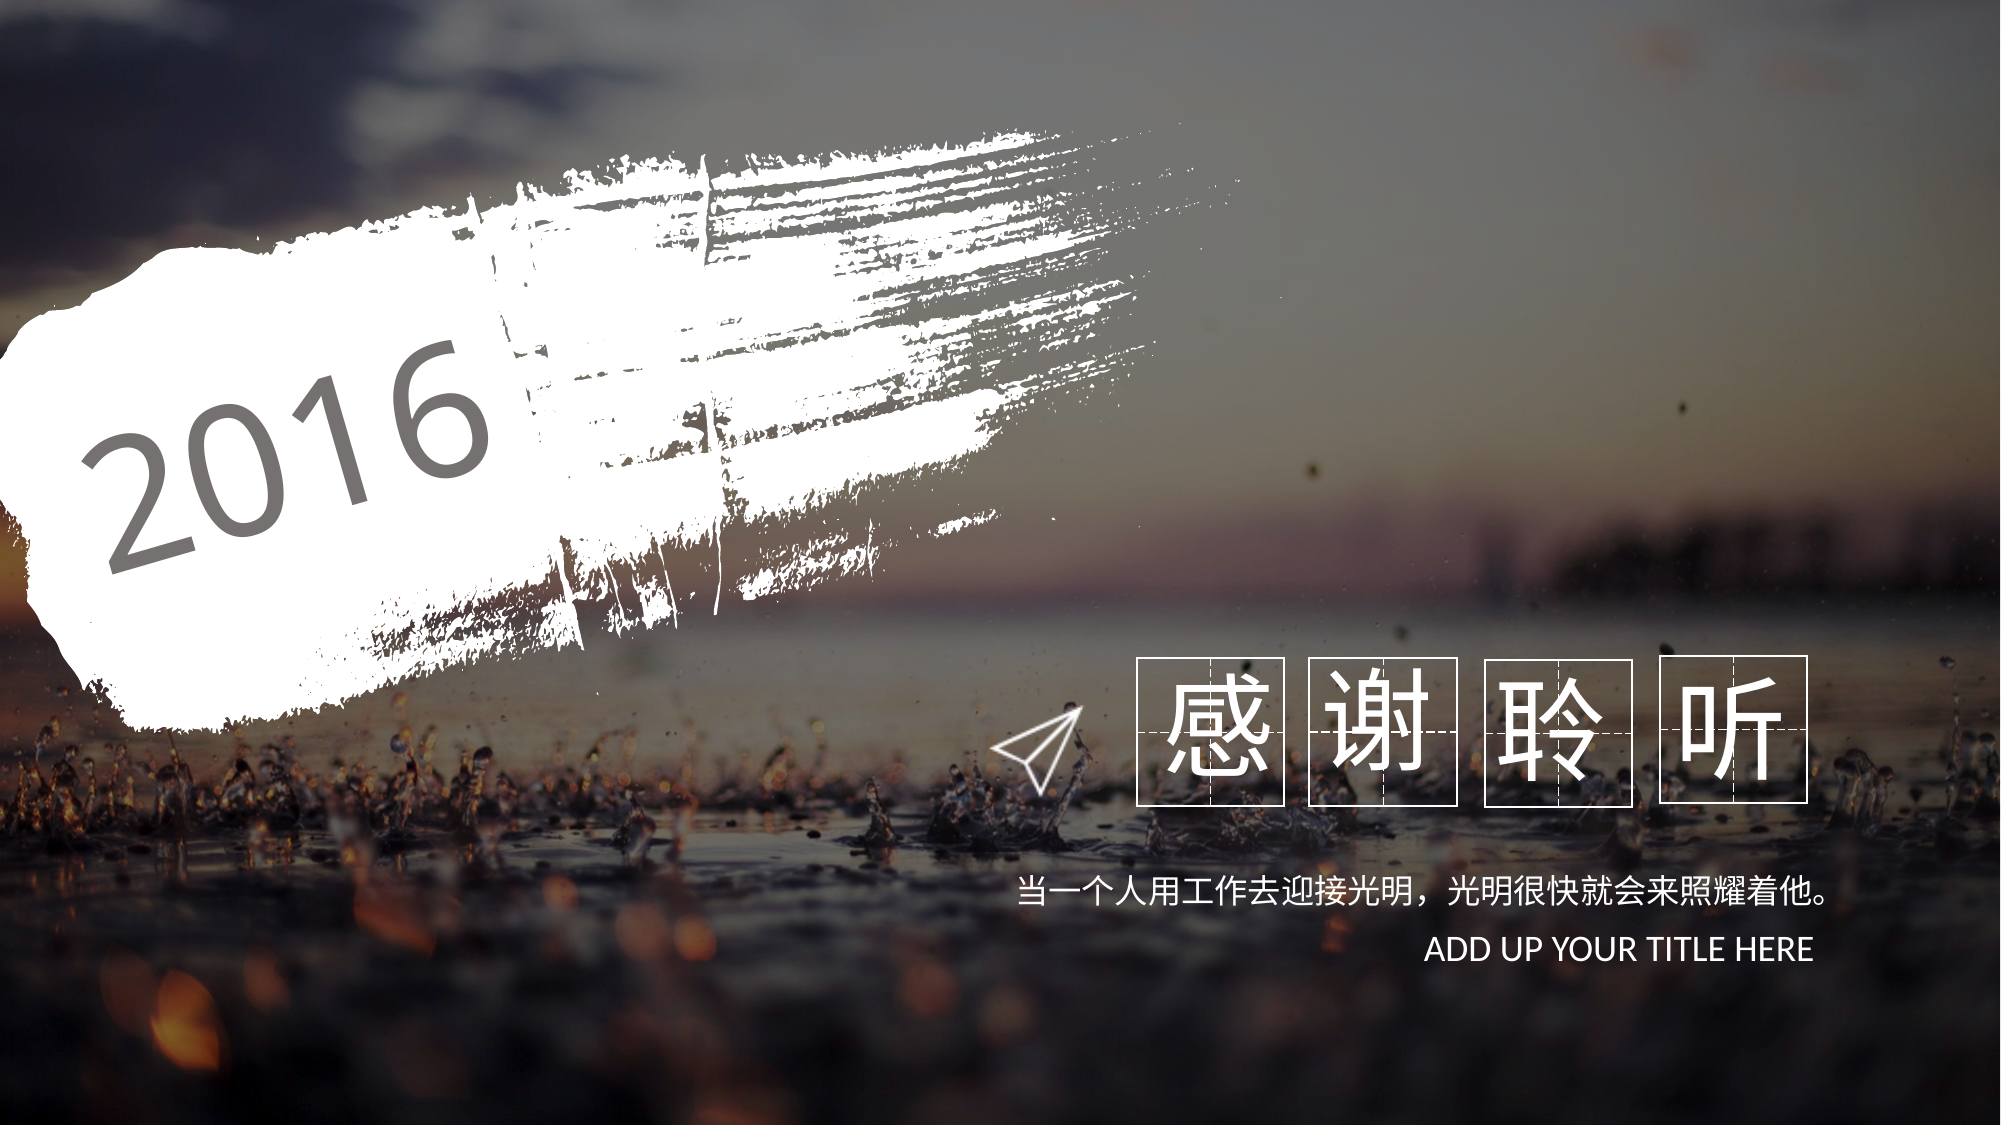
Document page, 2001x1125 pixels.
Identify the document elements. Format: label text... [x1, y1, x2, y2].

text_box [1659, 651, 1848, 804]
text_box ADD UP YOUR TITLE HERE [1236, 916, 1830, 977]
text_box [1480, 652, 1668, 808]
picture [0, 121, 1284, 842]
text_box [1305, 642, 1493, 806]
text_box 当一个人用工作去迎接光明，光明很快就会来照耀着他。 [991, 842, 1871, 918]
text_box [0, 0, 2000, 1125]
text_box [1136, 648, 1305, 806]
